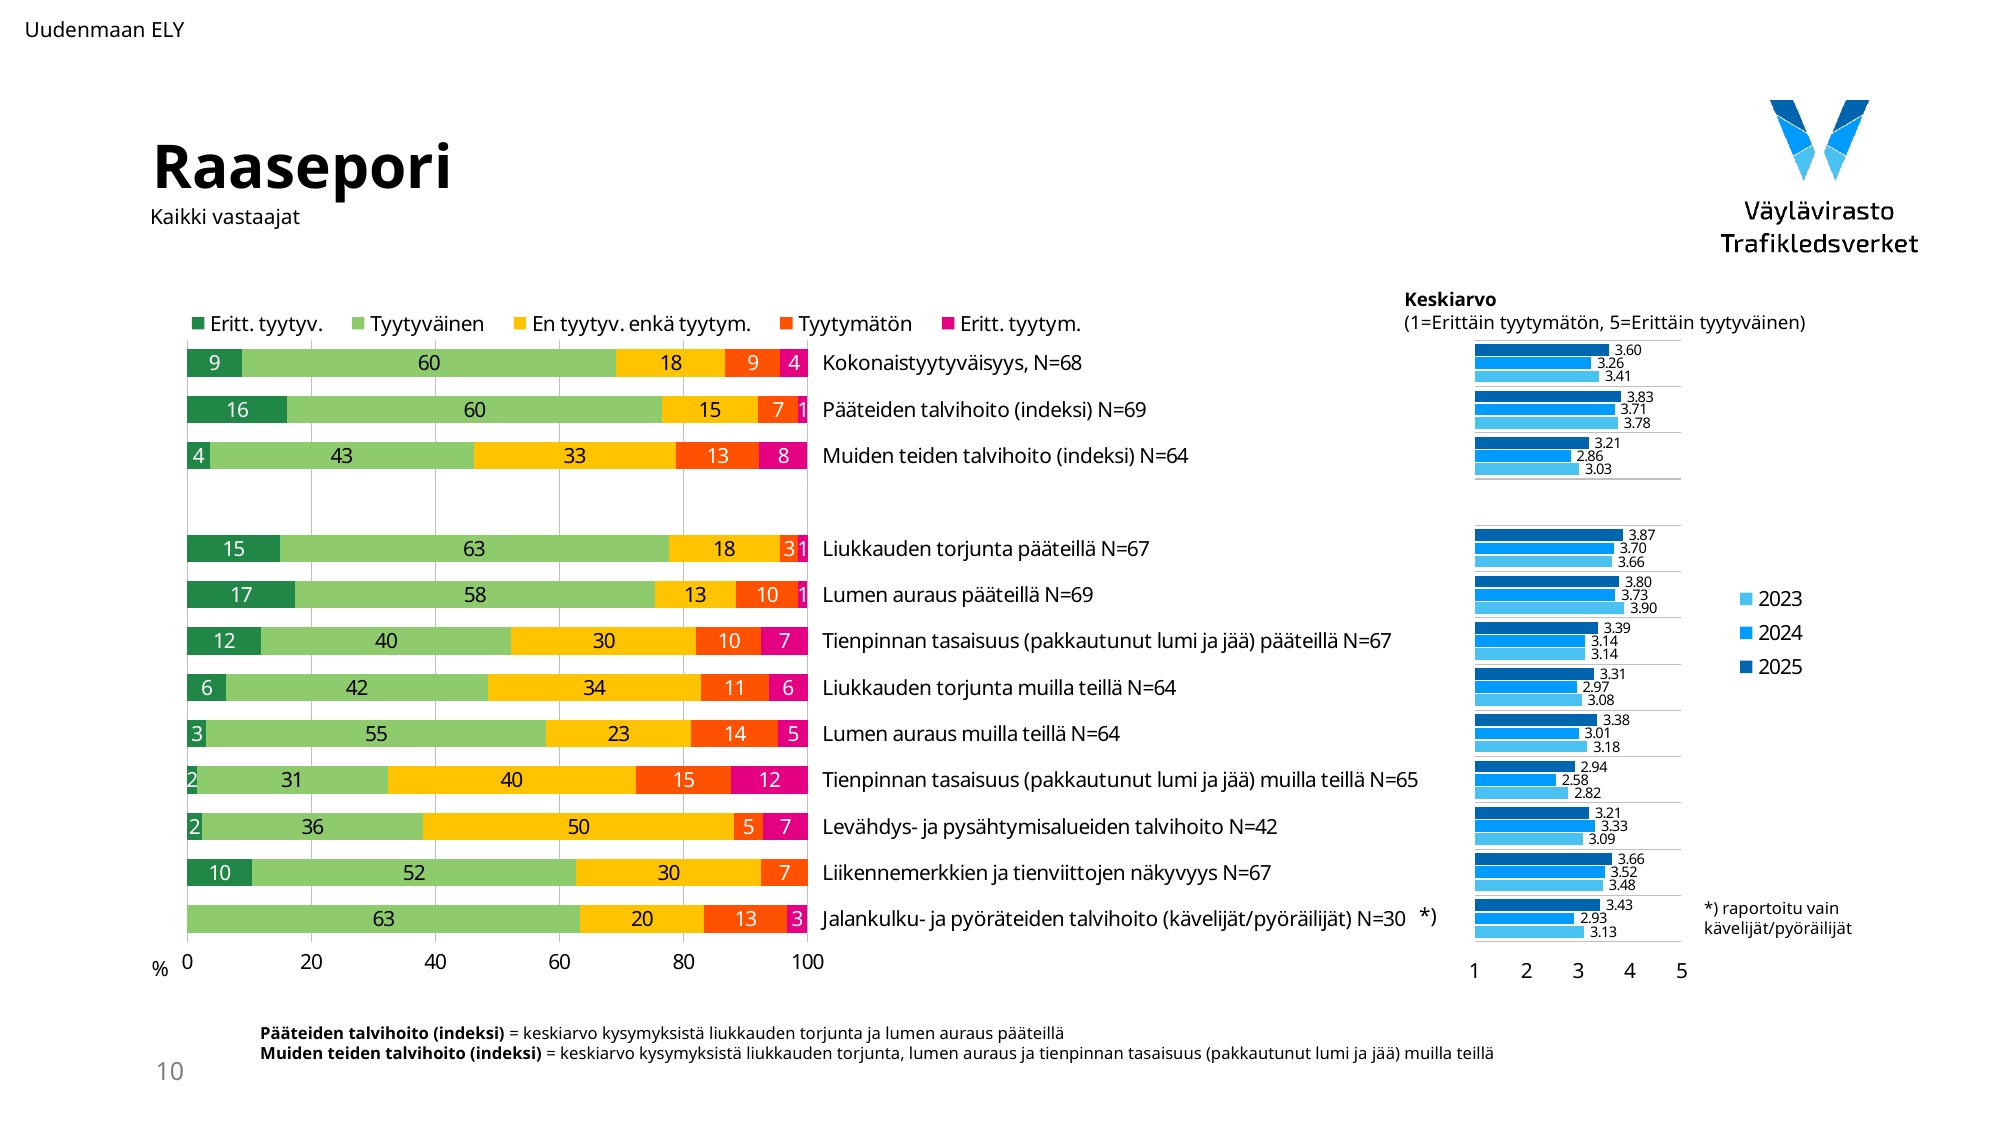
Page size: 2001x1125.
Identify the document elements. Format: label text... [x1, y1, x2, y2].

chart [168, 281, 1822, 985]
text_box % [136, 948, 184, 989]
text_box Kaikki vastaajat [135, 196, 315, 237]
text_box *) raportoitu vain kävelijät/pyöräilijät [1822, 890, 1868, 945]
text_box Uudenmaan ELY [9, 9, 200, 50]
footer [0, 1042, 675, 1103]
title Raasepori [137, 59, 1555, 278]
picture [1682, 62, 1958, 292]
text_box Pääteiden talvihoito (indeksi) = keskiarvo kysymyksistä liukkauden torjunta ja lumen auraus pääteillä Muiden teiden talvihoito (indeksi) = keskiarvo kysymyksistä liukkauden torjunta, lumen auraus ja tienpinnan tasaisuus (pakkautunut lumi ja jää) muilla teillä [245, 1015, 1520, 1094]
text_box Keskiarvo (1=Erittäin tyytymätön, 5=Erittäin tyytyväinen) [1389, 280, 1826, 341]
